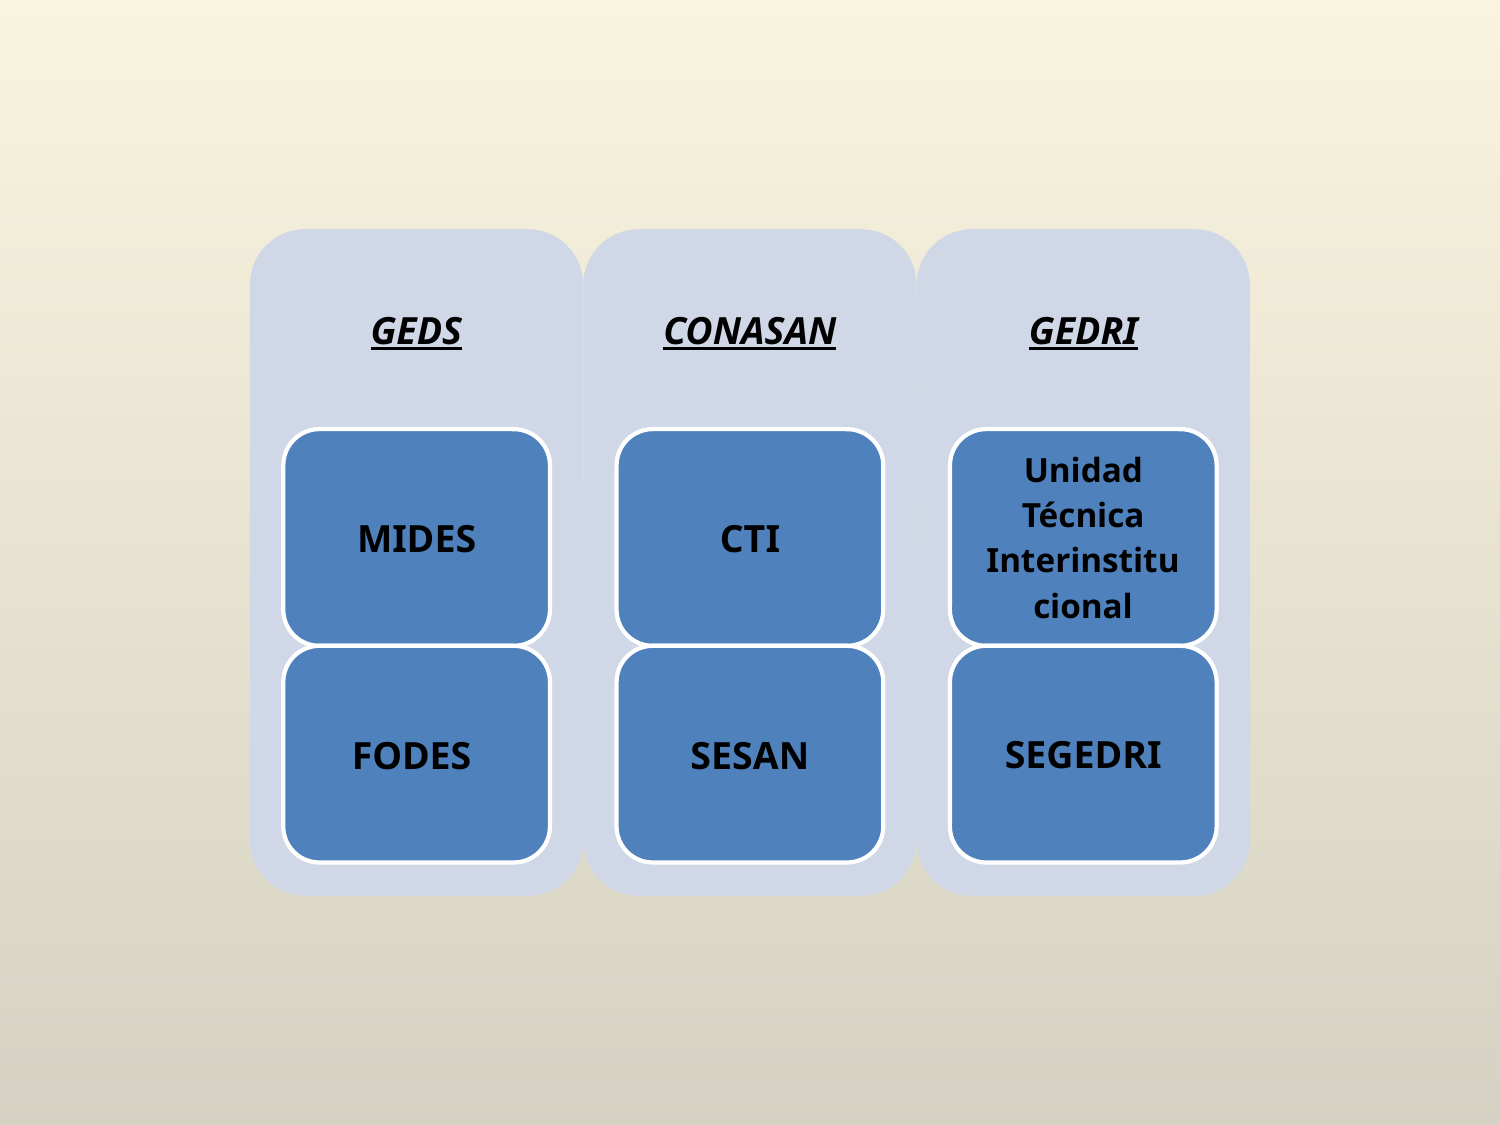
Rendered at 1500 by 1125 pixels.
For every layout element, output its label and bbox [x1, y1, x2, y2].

text_box [249, 229, 1250, 896]
